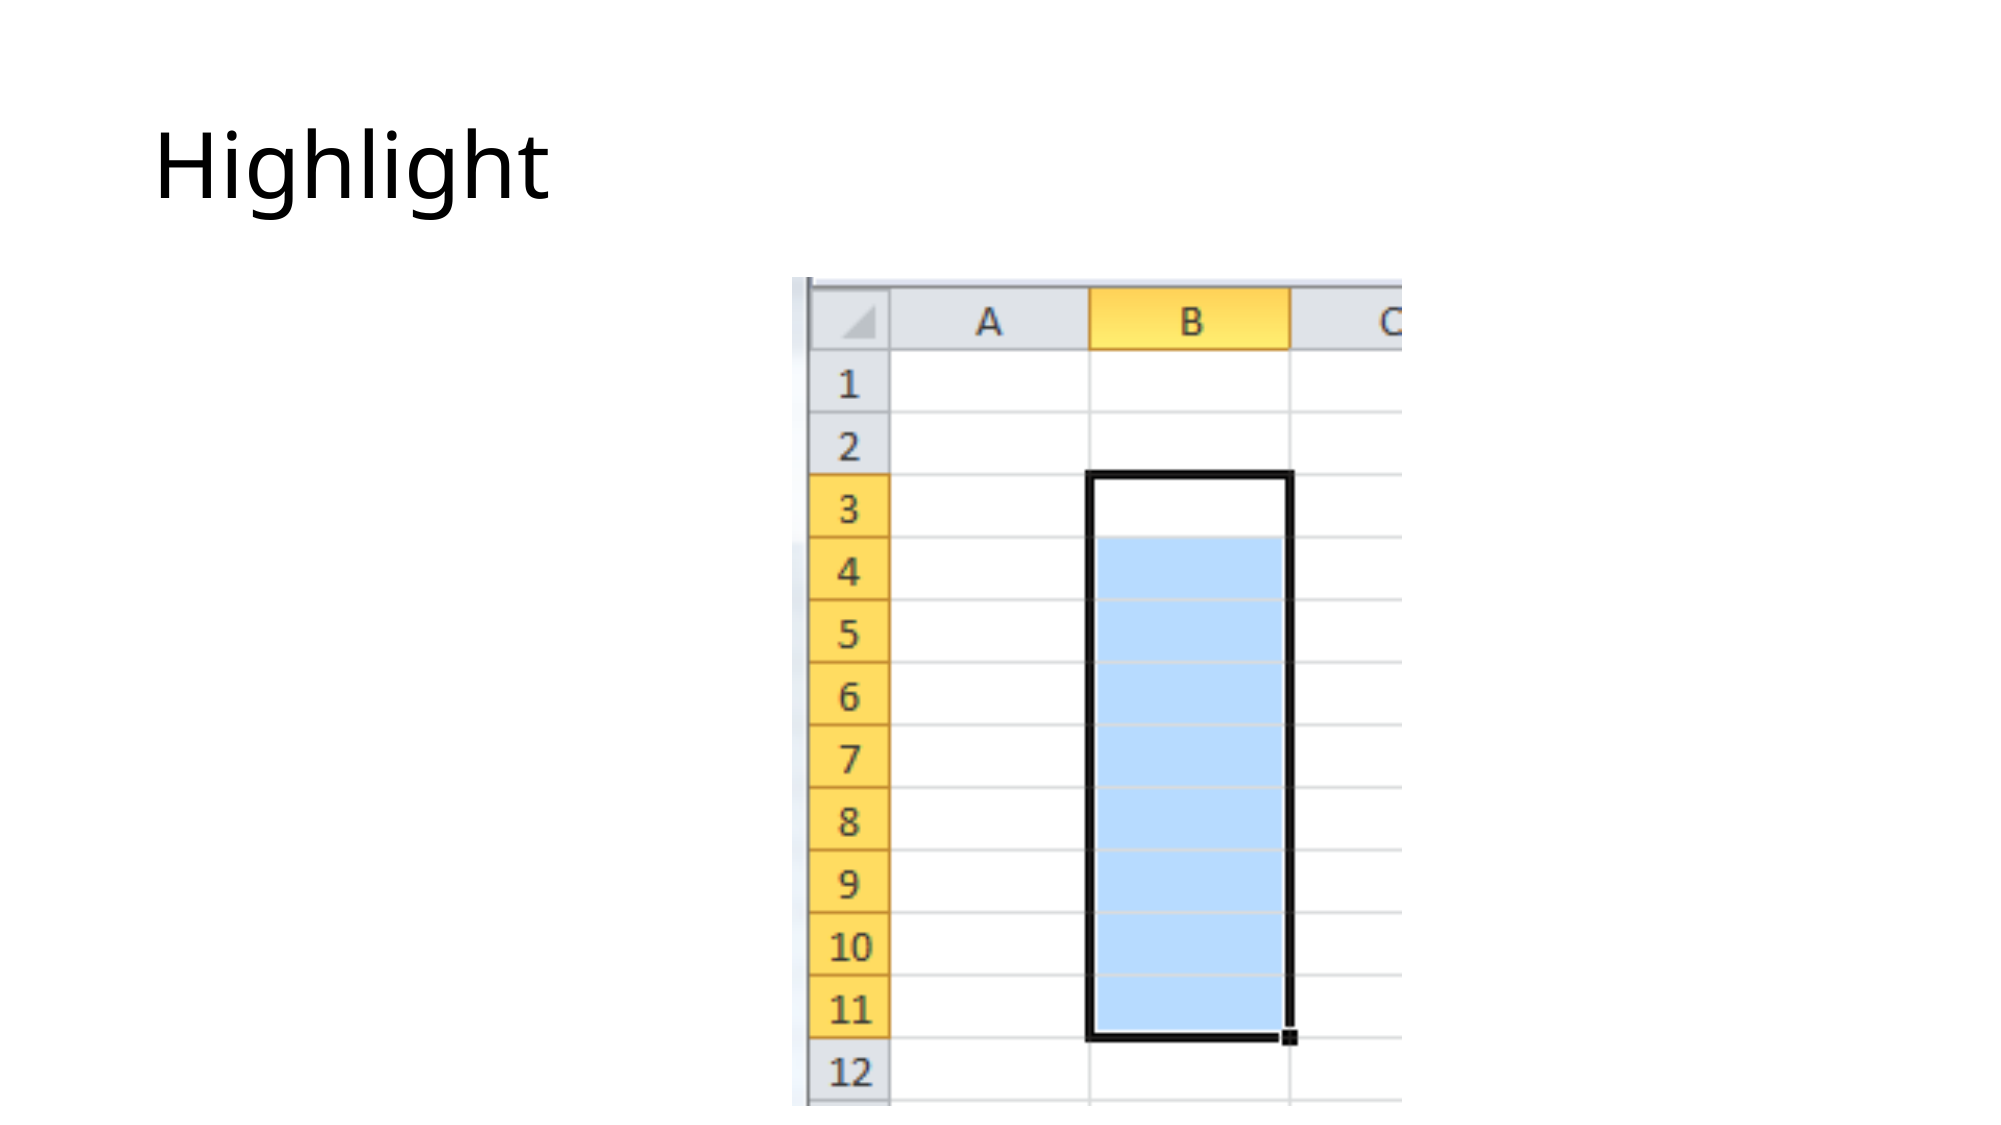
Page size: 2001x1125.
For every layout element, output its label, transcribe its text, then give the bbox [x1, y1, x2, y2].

title Highlight [137, 59, 1863, 278]
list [792, 277, 1402, 1106]
